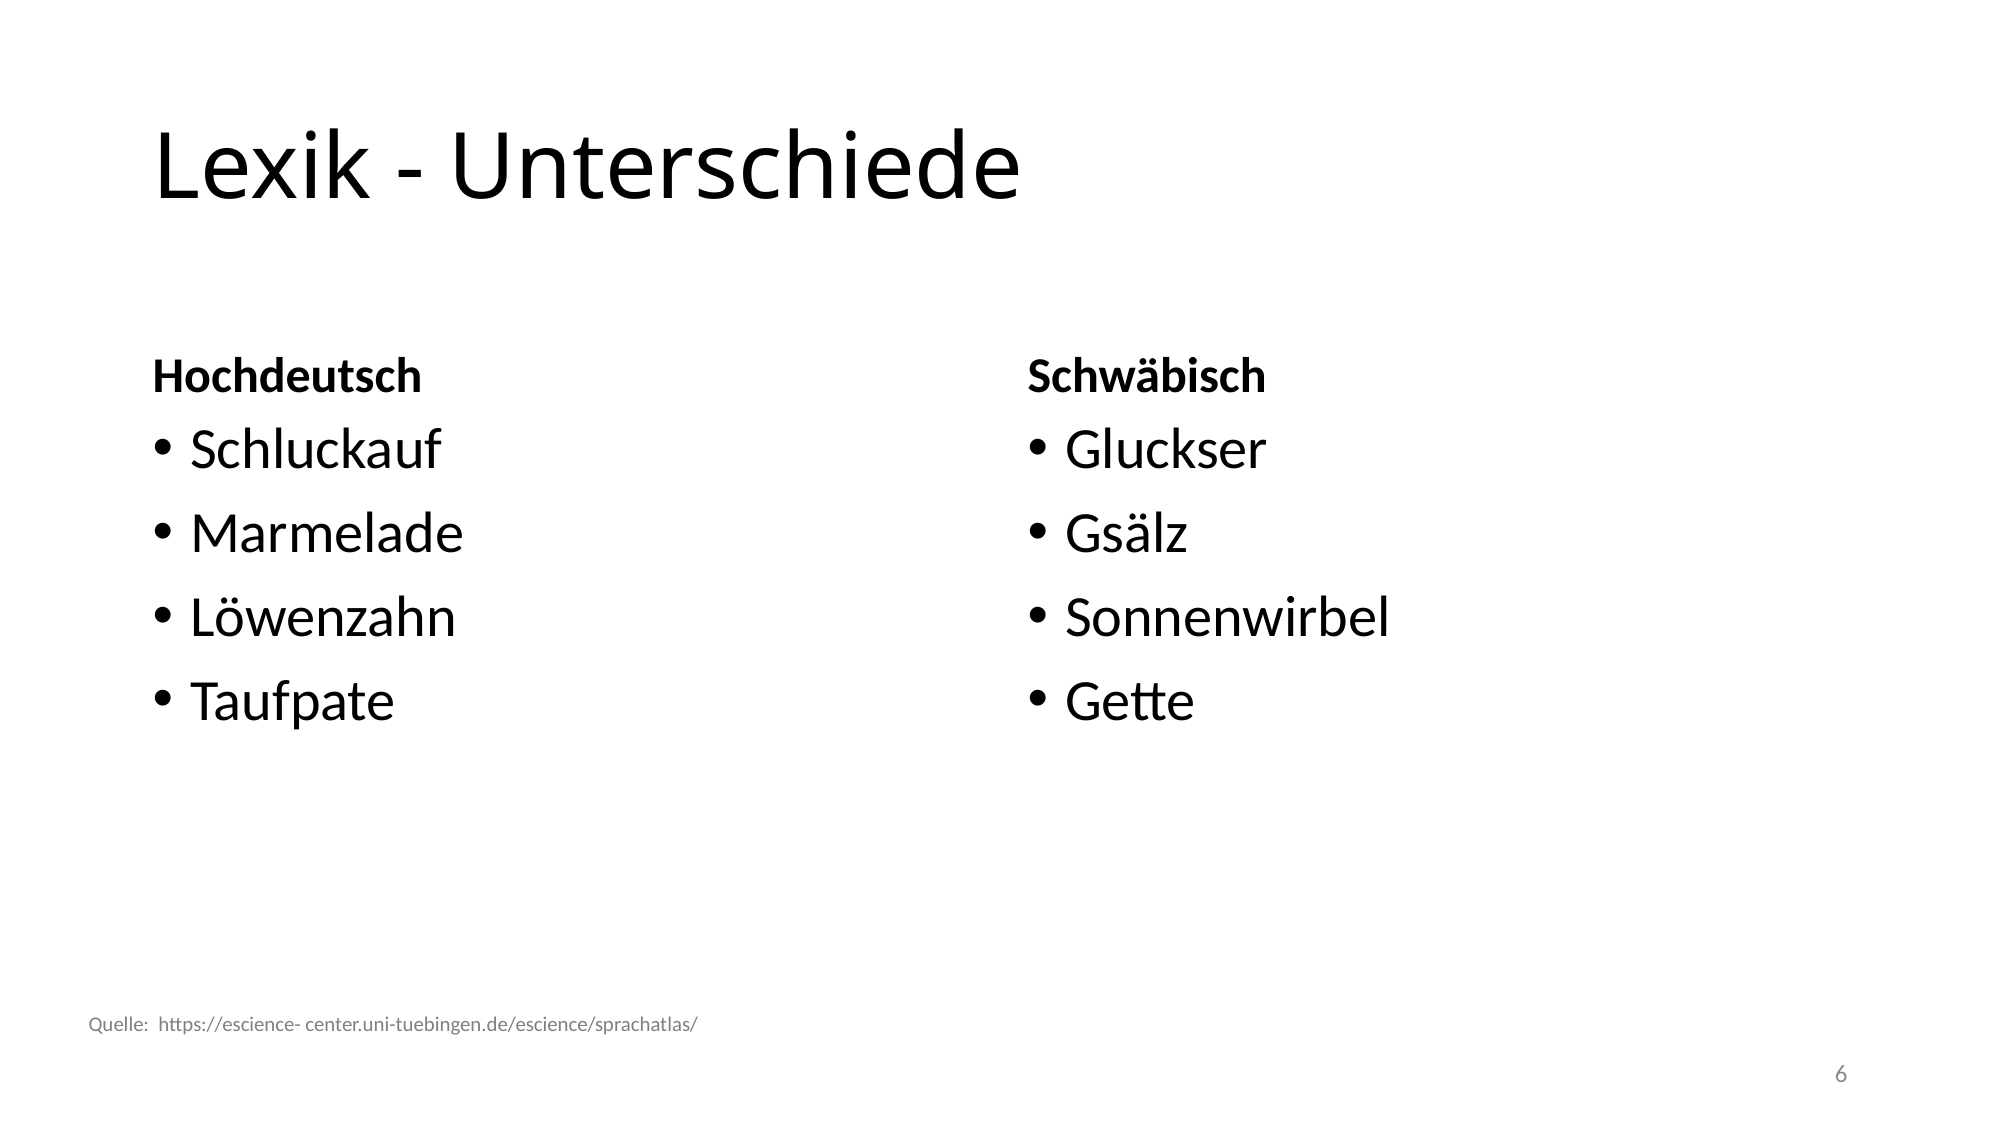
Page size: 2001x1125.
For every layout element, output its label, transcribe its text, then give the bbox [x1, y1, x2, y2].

title Lexik - Unterschiede [137, 59, 1863, 278]
slide_number 6 [1412, 1042, 1863, 1103]
list Gluckser Gsälz Sonnenwirbel Gette [1012, 410, 1863, 1016]
text_box Quelle: https://escience- center.uni-tuebingen.de/escience/sprachatlas/ [73, 1002, 1369, 1043]
list Schluckauf Marmelade Löwenzahn Taufpate [137, 410, 984, 1002]
list Hochdeutsch [137, 275, 984, 410]
list Schwäbisch [1012, 275, 1863, 410]
